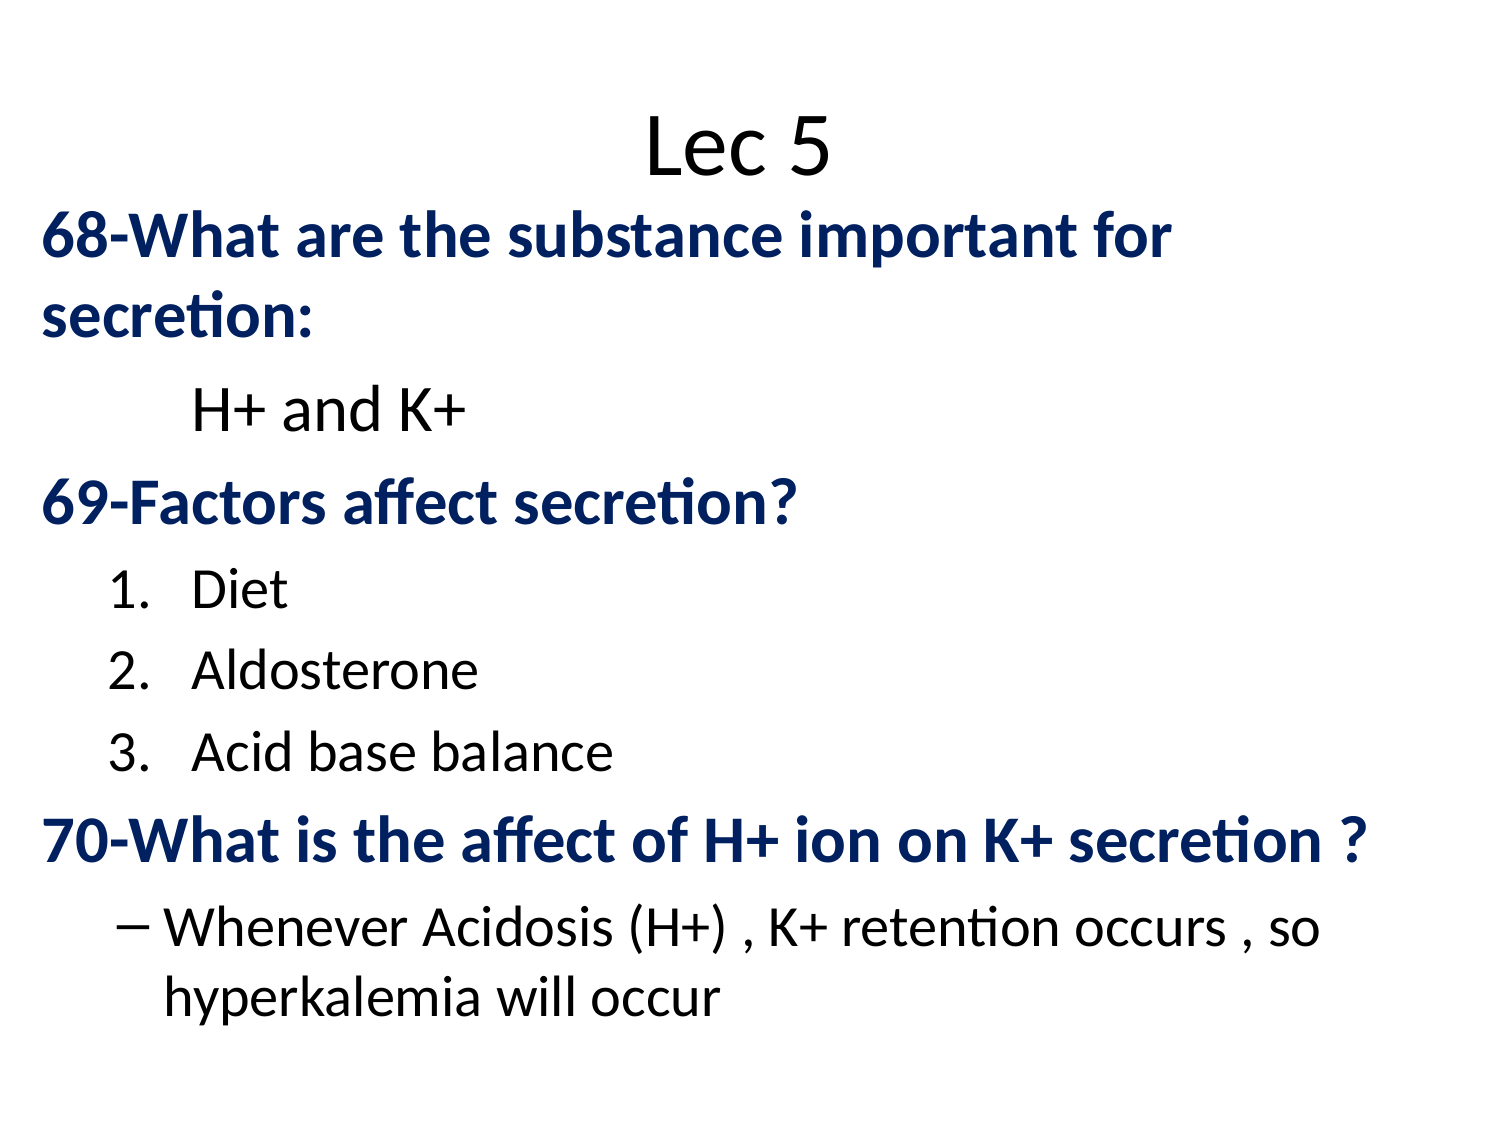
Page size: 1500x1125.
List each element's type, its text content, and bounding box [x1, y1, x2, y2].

title Lec 5 [75, 45, 1425, 233]
